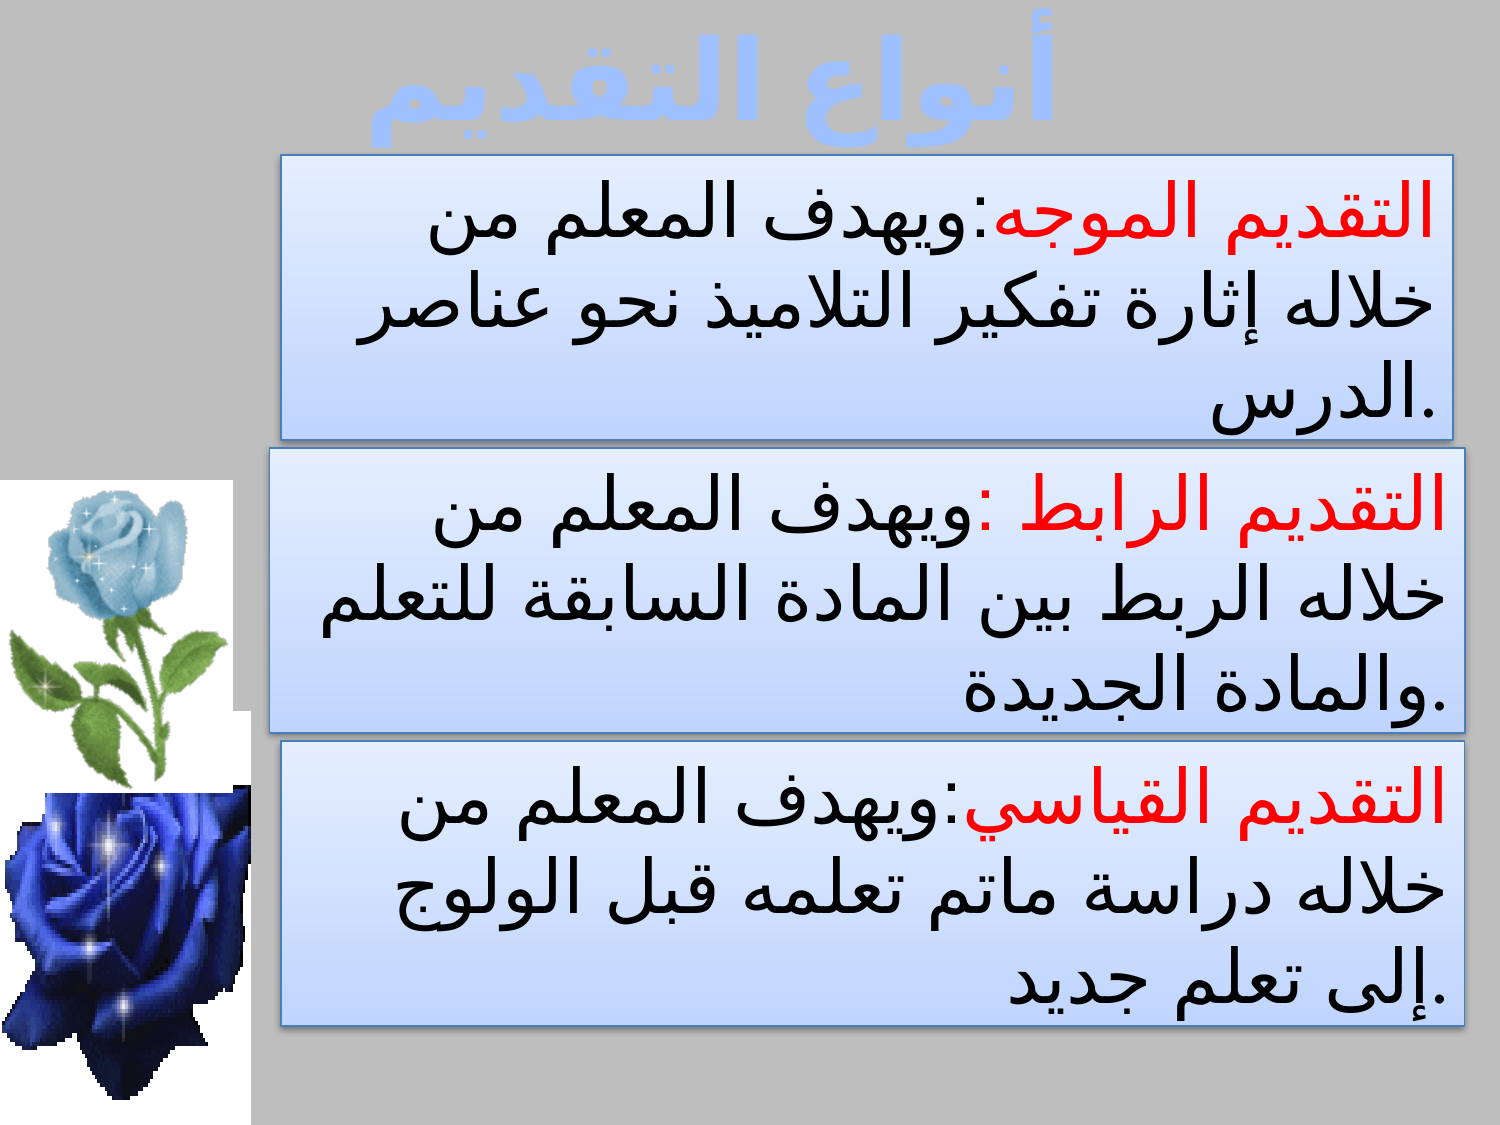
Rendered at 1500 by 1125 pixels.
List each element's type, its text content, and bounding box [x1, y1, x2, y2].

text_box أنواع التقديم لموضوع الدرس [140, 0, 1287, 285]
text_box التقديم الموجه:ويهدف المعلم من خلاله إثارة تفكير التلاميذ نحو عناصر الدرس. [280, 154, 1454, 441]
picture [0, 480, 252, 1125]
text_box التقديم القياسي:ويهدف المعلم من خلاله دراسة ماتم تعلمه قبل الولوج إلى تعلم جديد. [280, 740, 1465, 1027]
text_box التقديم الرابط :ويهدف المعلم من خلاله الربط بين المادة السابقة للتعلم والمادة الجديدة. [269, 447, 1466, 734]
